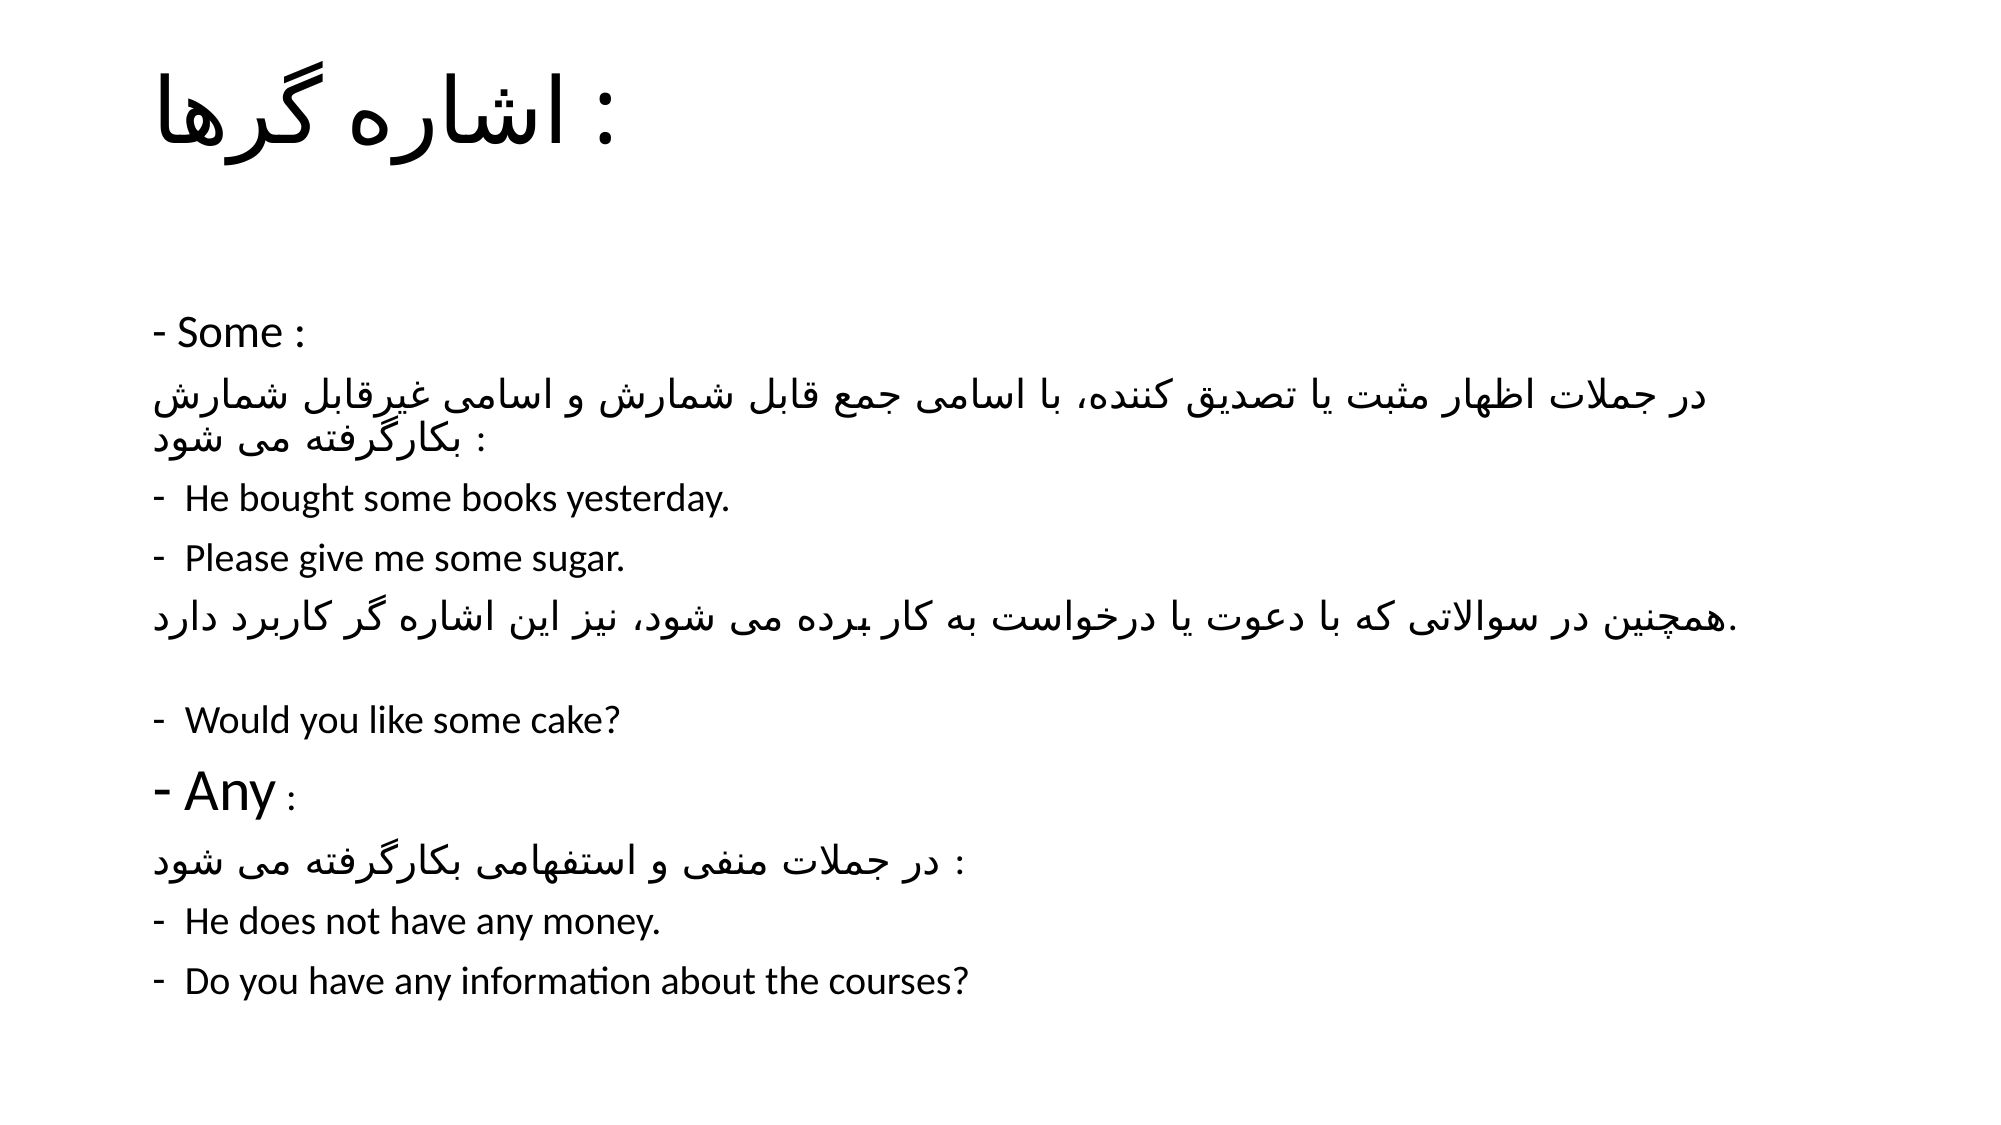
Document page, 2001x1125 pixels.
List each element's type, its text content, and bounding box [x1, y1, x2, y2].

list - Some : در جملات اظهار مثبت یا تصدیق کننده، با اسامی جمع قابل شمارش و اسامی غیرقابل شمارش بکارگرفته می شود : He bought some books yesterday. Please give me some sugar. همچنین در سوالاتی که با دعوت یا درخواست به کار برده می شود، نیز این اشاره گر کاربرد دارد. Would you like some cake? Any : در جملات منفی و استفهامی بکارگرفته می شود : He does not have any money. Do you have any information about the courses? [137, 299, 1863, 1014]
title اشاره گرها : [137, 59, 1863, 278]
